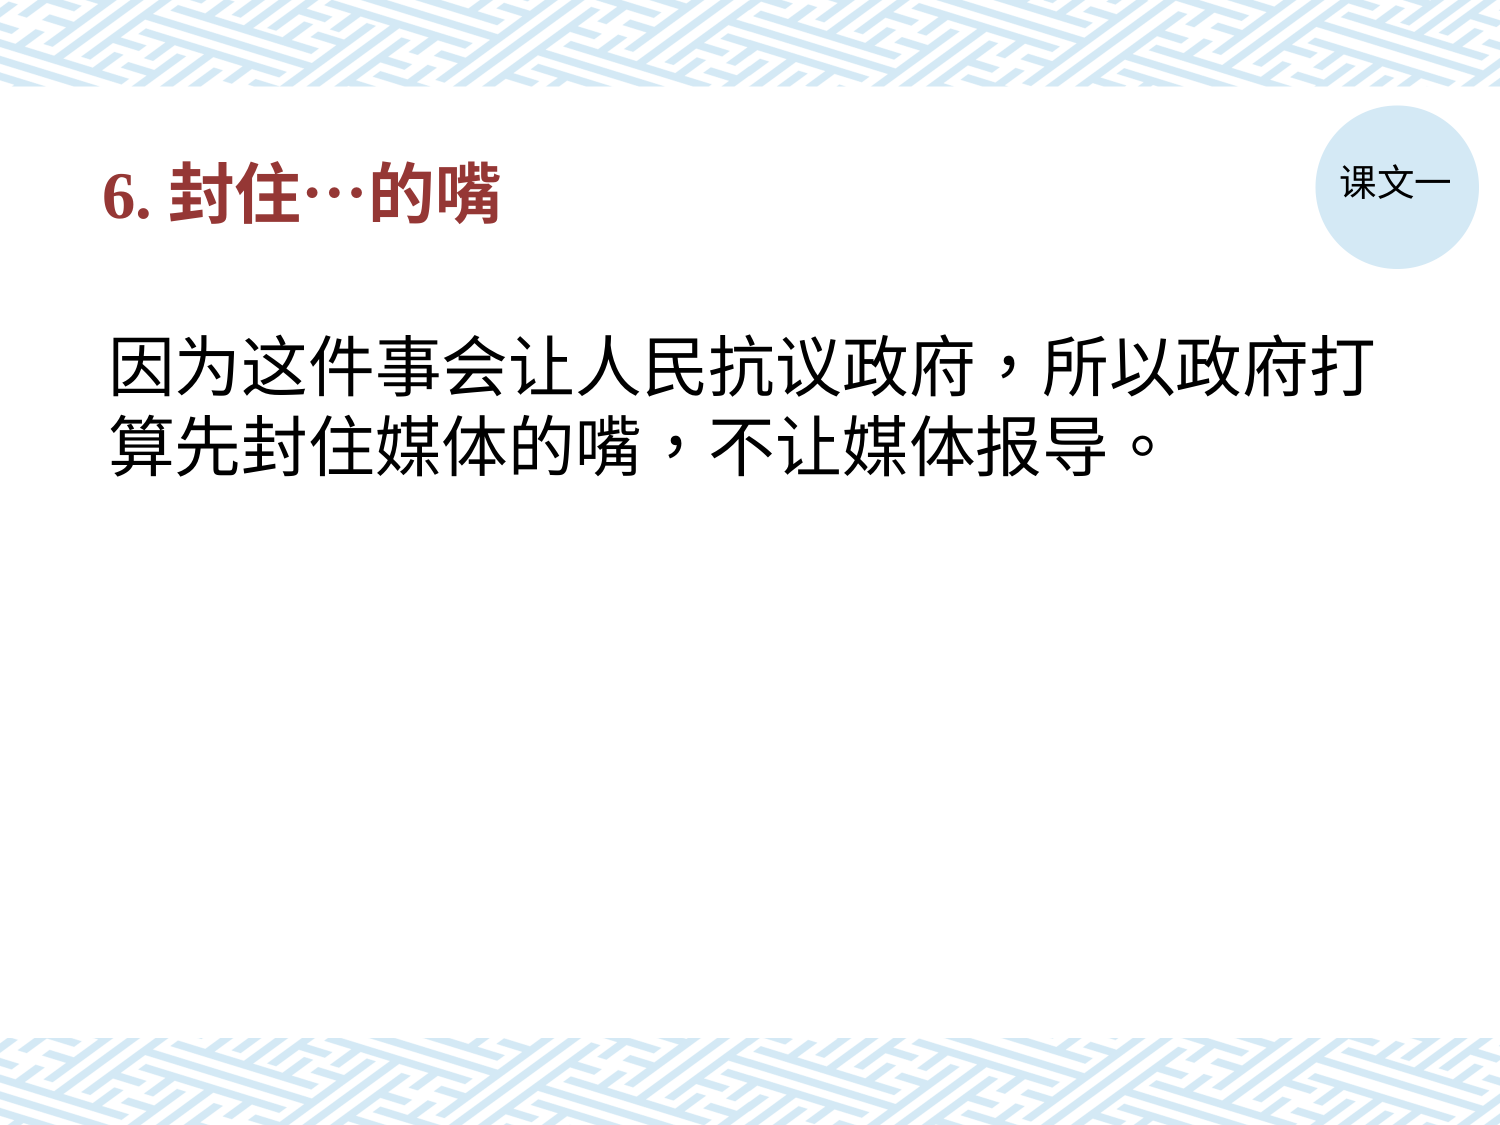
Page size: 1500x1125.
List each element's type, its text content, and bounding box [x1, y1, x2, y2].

text_box 课文一 [1325, 151, 1500, 212]
title 6.封住…的嘴 [102, 152, 1340, 278]
picture [0, 0, 1500, 1125]
list 因为这件事会让人民抗议政府，所以政府打算先封住媒体的嘴，不让媒体报导。 [108, 324, 1403, 702]
